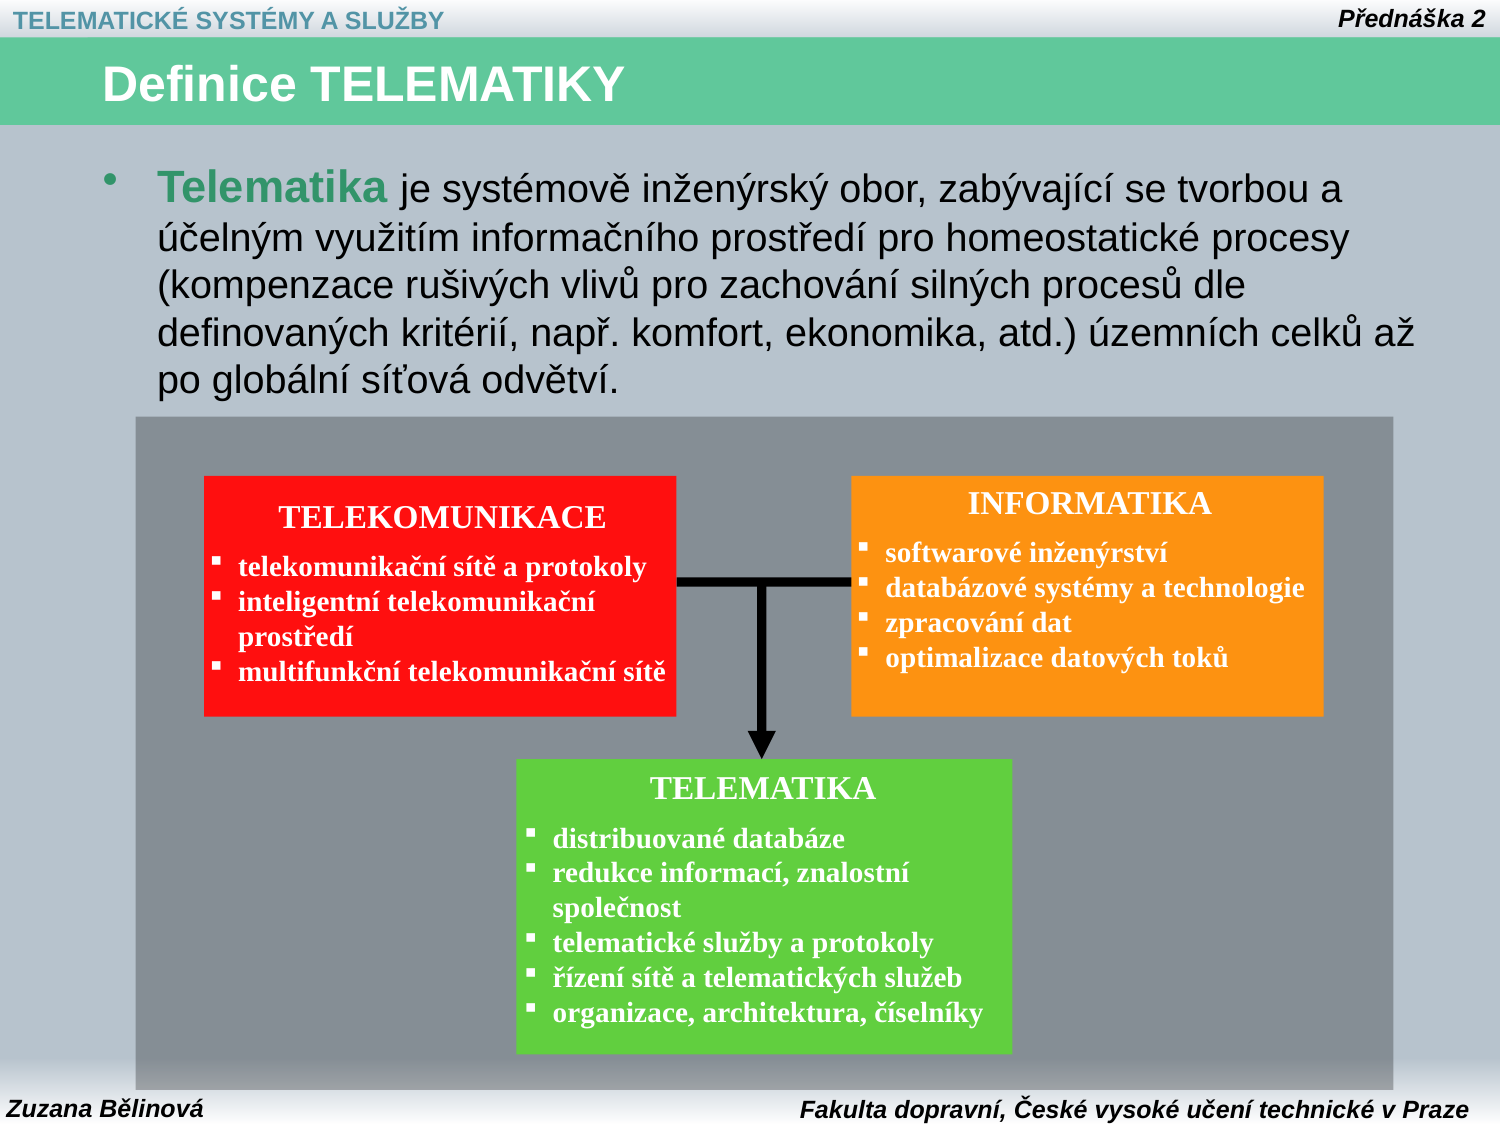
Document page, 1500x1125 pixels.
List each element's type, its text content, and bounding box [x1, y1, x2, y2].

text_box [135, 416, 1394, 1091]
title Definice TELEMATIKY [87, 37, 1500, 126]
list Telematika je systémově inženýrský obor, zabývající se tvorbou a účelným využitím informačního prostředí pro homeostatické procesy (kompenzace rušivých vlivů pro zachování silných procesů dle definovaných kritérií, např. komfort, ekonomika, atd.) územních celků až po globální síťová odvětví. [87, 149, 1460, 411]
